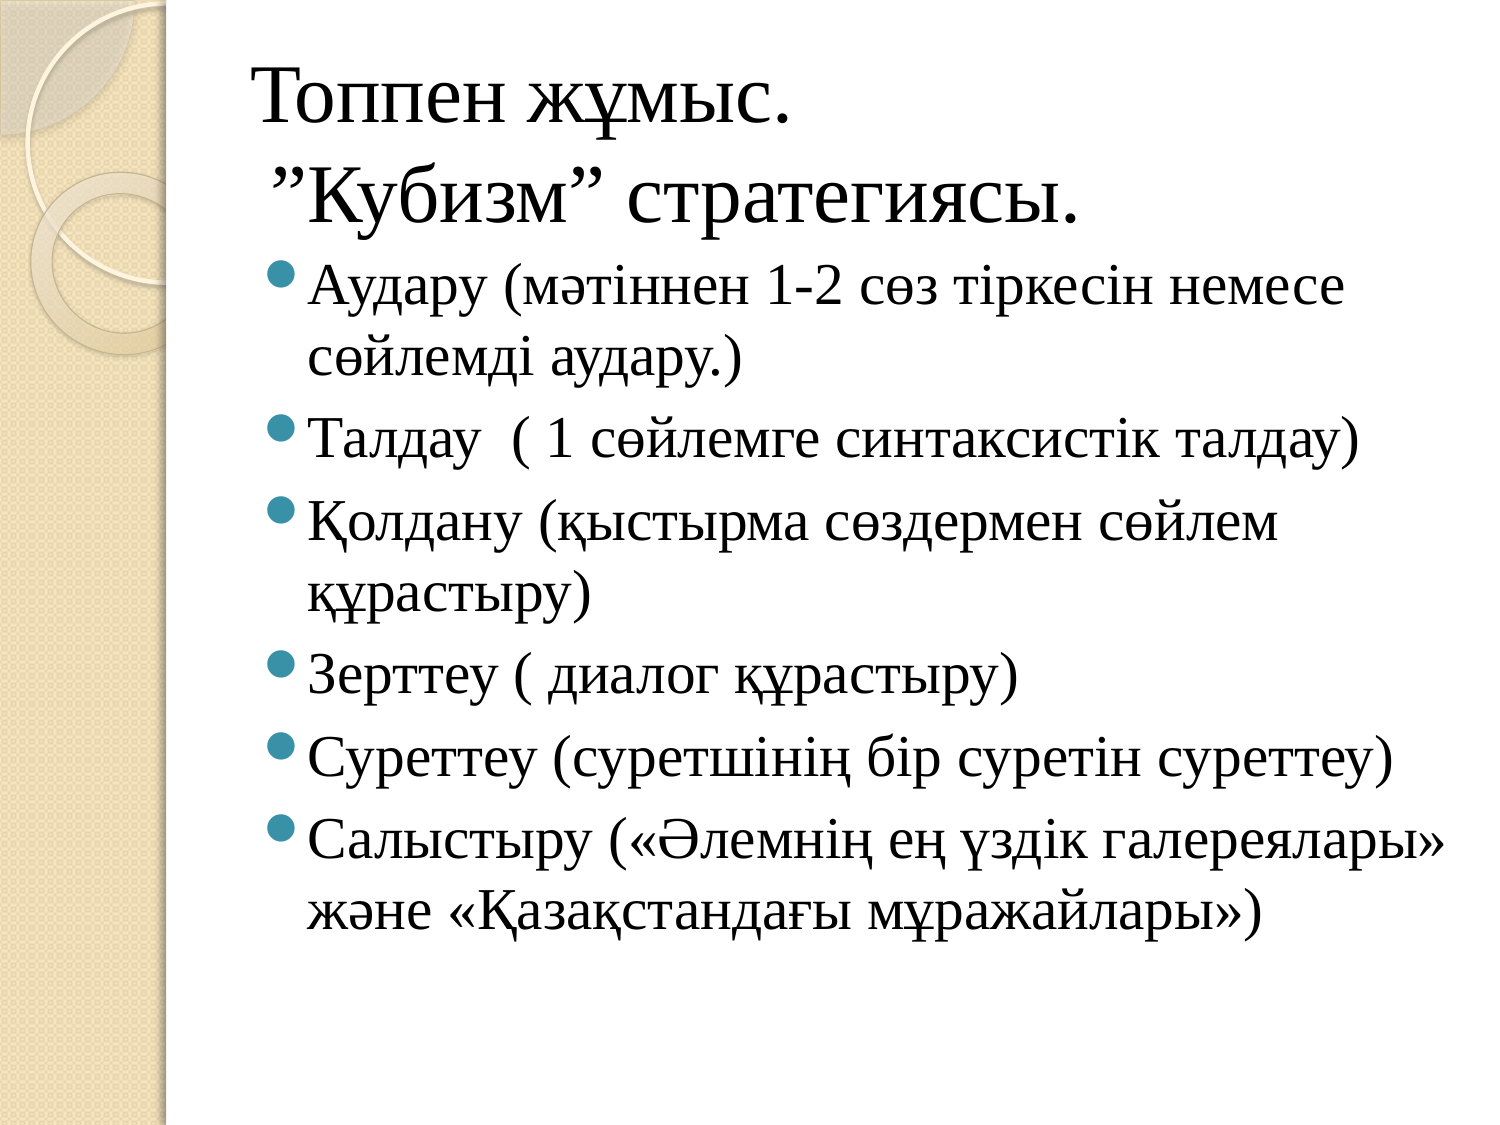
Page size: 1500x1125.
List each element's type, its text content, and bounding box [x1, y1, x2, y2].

list Аудару (мәтіннен 1-2 сөз тіркесін немесе сөйлемді аудару.) Талдау ( 1 сөйлемге синтаксистік талдау) Қолдану (қыстырма сөздермен сөйлем құрастыру) Зерттеу ( диалог құрастыру) Суреттеу (суретшінің бір суретін суреттеу) Салыстыру («Әлемнің ең үздік галереялары» және «Қазақстандағы мұражайлары») [235, 237, 1466, 1025]
title Топпен жұмыс. ”Кубизм” стратегиясы. [235, 45, 1466, 233]
